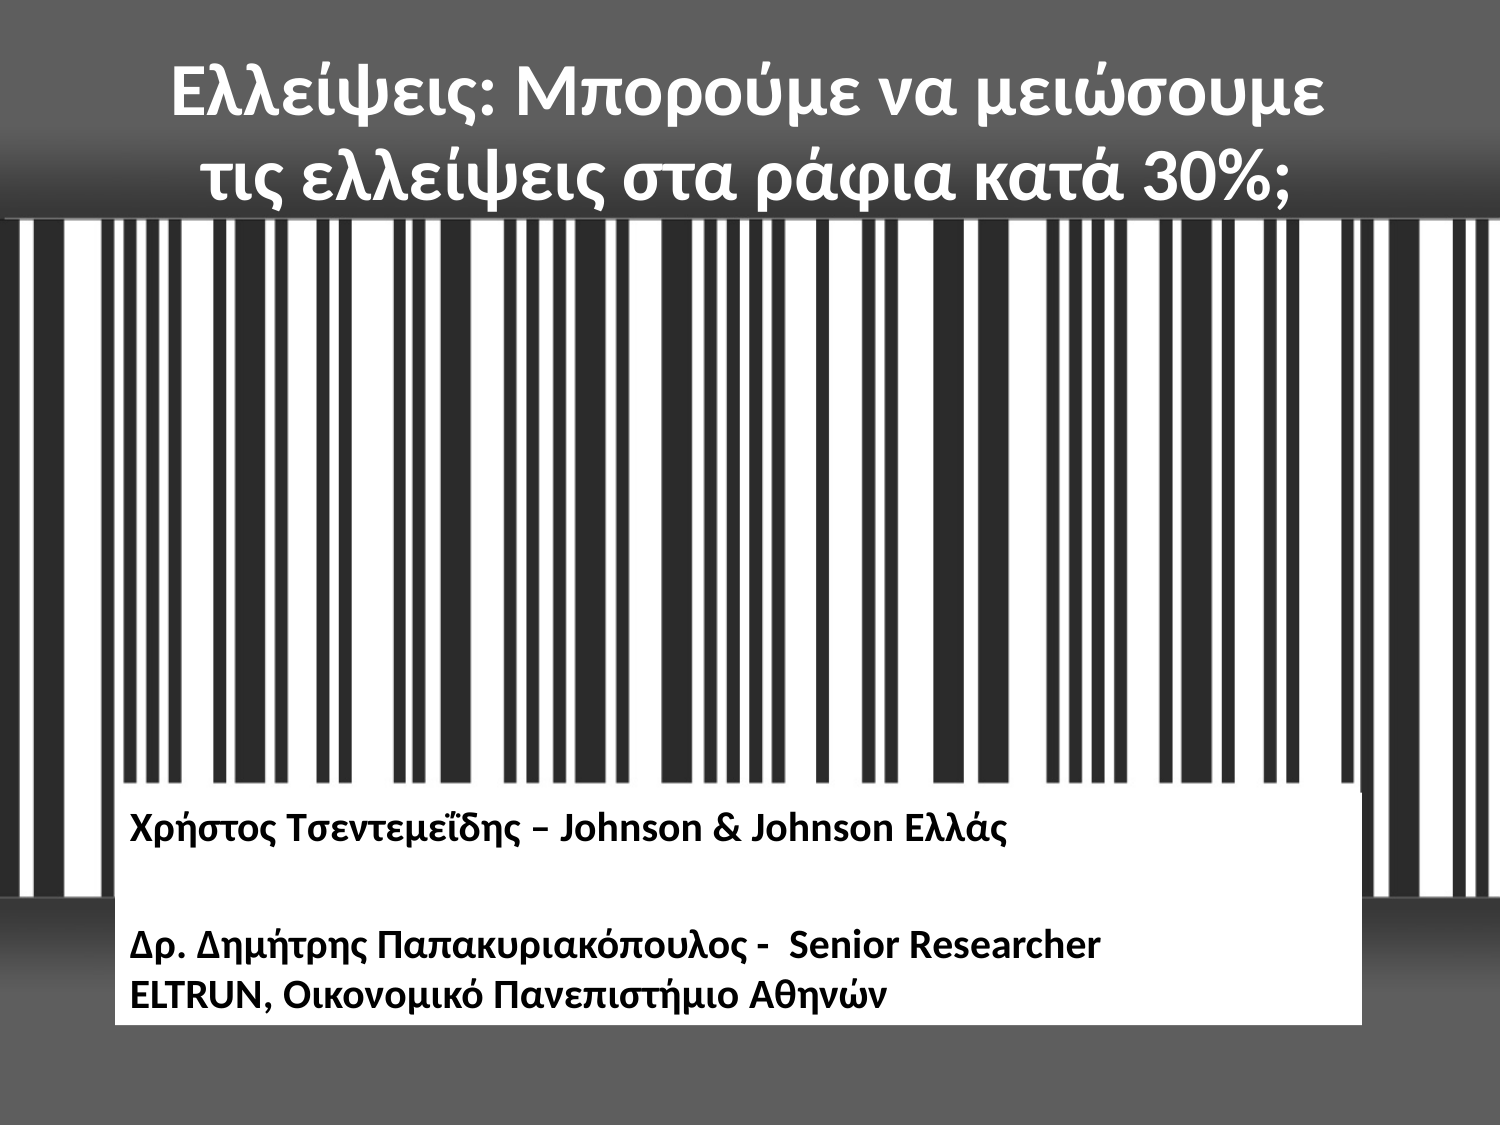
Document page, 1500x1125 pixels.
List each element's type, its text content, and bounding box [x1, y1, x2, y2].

subtitle Χρήστος Τσεντεμεΐδης – Johnson & Johnson Ελλάς Δρ. Δημήτρης Παπακυριακόπουλος - Senior Researcher ELTRUN, Οικονομικό Πανεπιστήμιο Αθηνών [114, 792, 1363, 1026]
picture [0, 0, 1500, 1125]
title Ελλείψεις: Μπορούμε να μειώσουμε τις ελλείψεις στα ράφια κατά 30%; [126, 35, 1370, 226]
